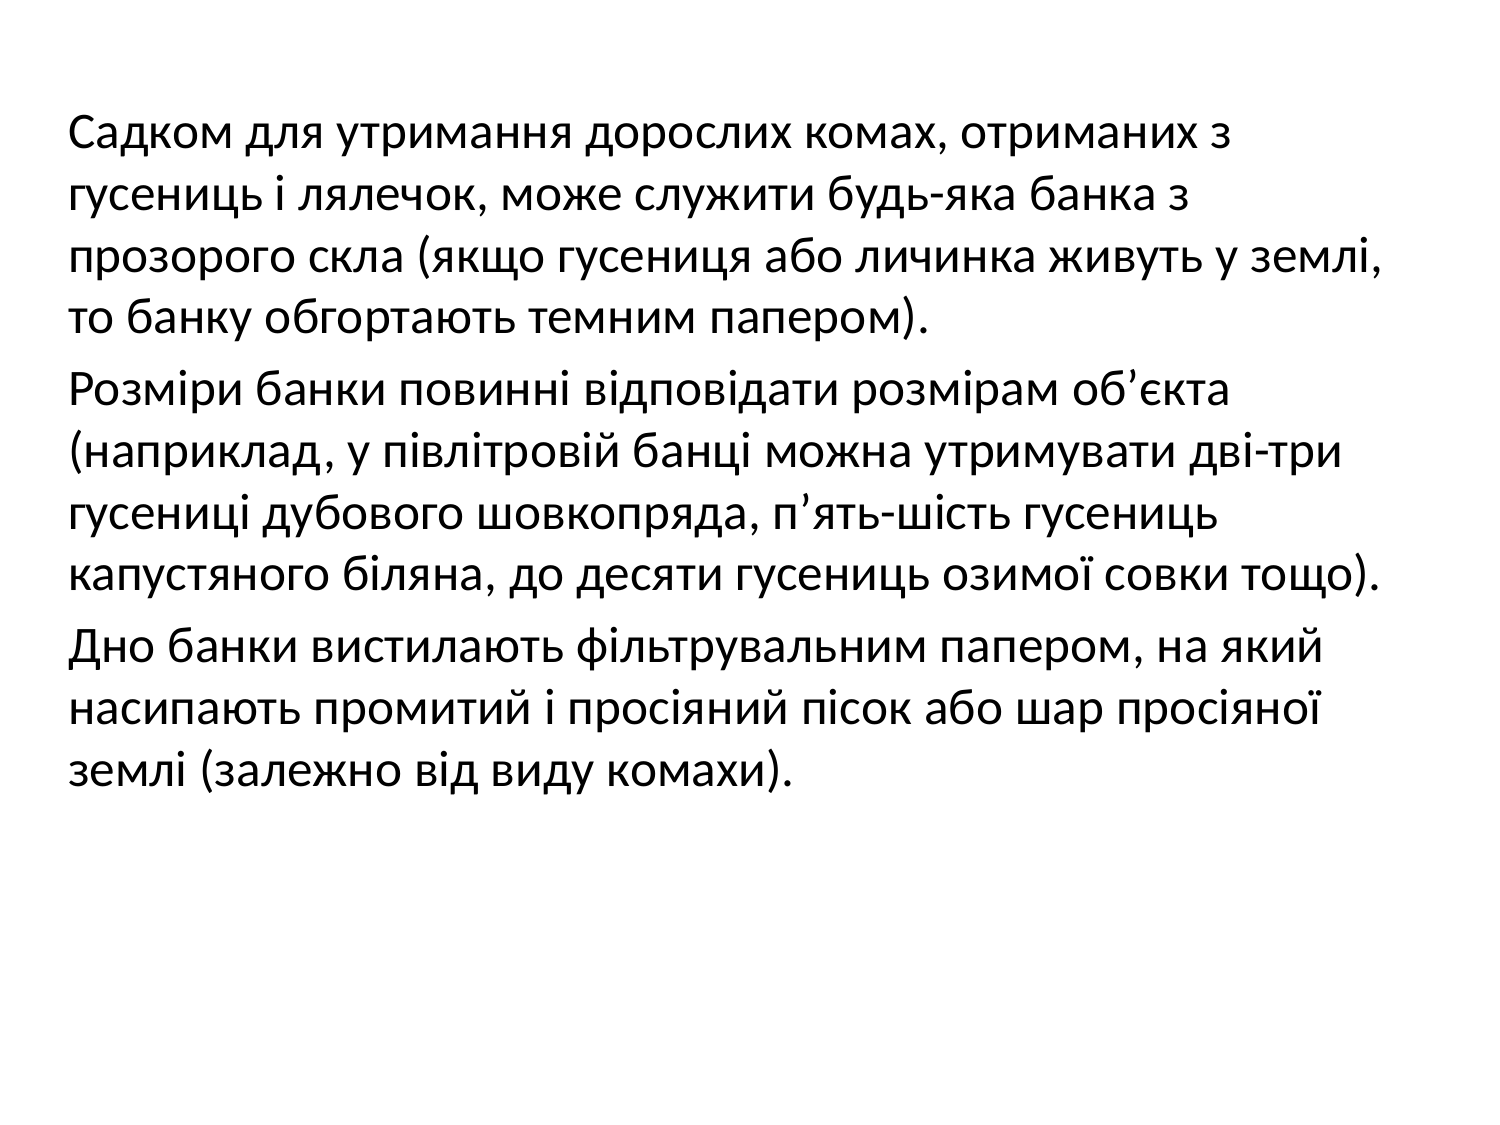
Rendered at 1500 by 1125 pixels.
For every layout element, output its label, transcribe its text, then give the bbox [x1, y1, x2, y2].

list Садком для утримання дорослих комах, отриманих з гусениць і лялечок, може служити будь-яка банка з прозорого скла (якщо гусениця або личинка живуть у землі, то банку обгортають темним папером). Розміри банки повинні відповідати розмірам об’єкта (наприклад, у півлітровій банці можна утримувати дві-три гусениці дубового шовкопряда, п’ять-шість гусениць капустяного біляна, до десяти гусениць озимої совки тощо). Дно банки вистилають фільтрувальним папером, на який насипають промитий і просіяний пісок або шар просіяної землі (залежно від виду комахи). [53, 90, 1404, 833]
